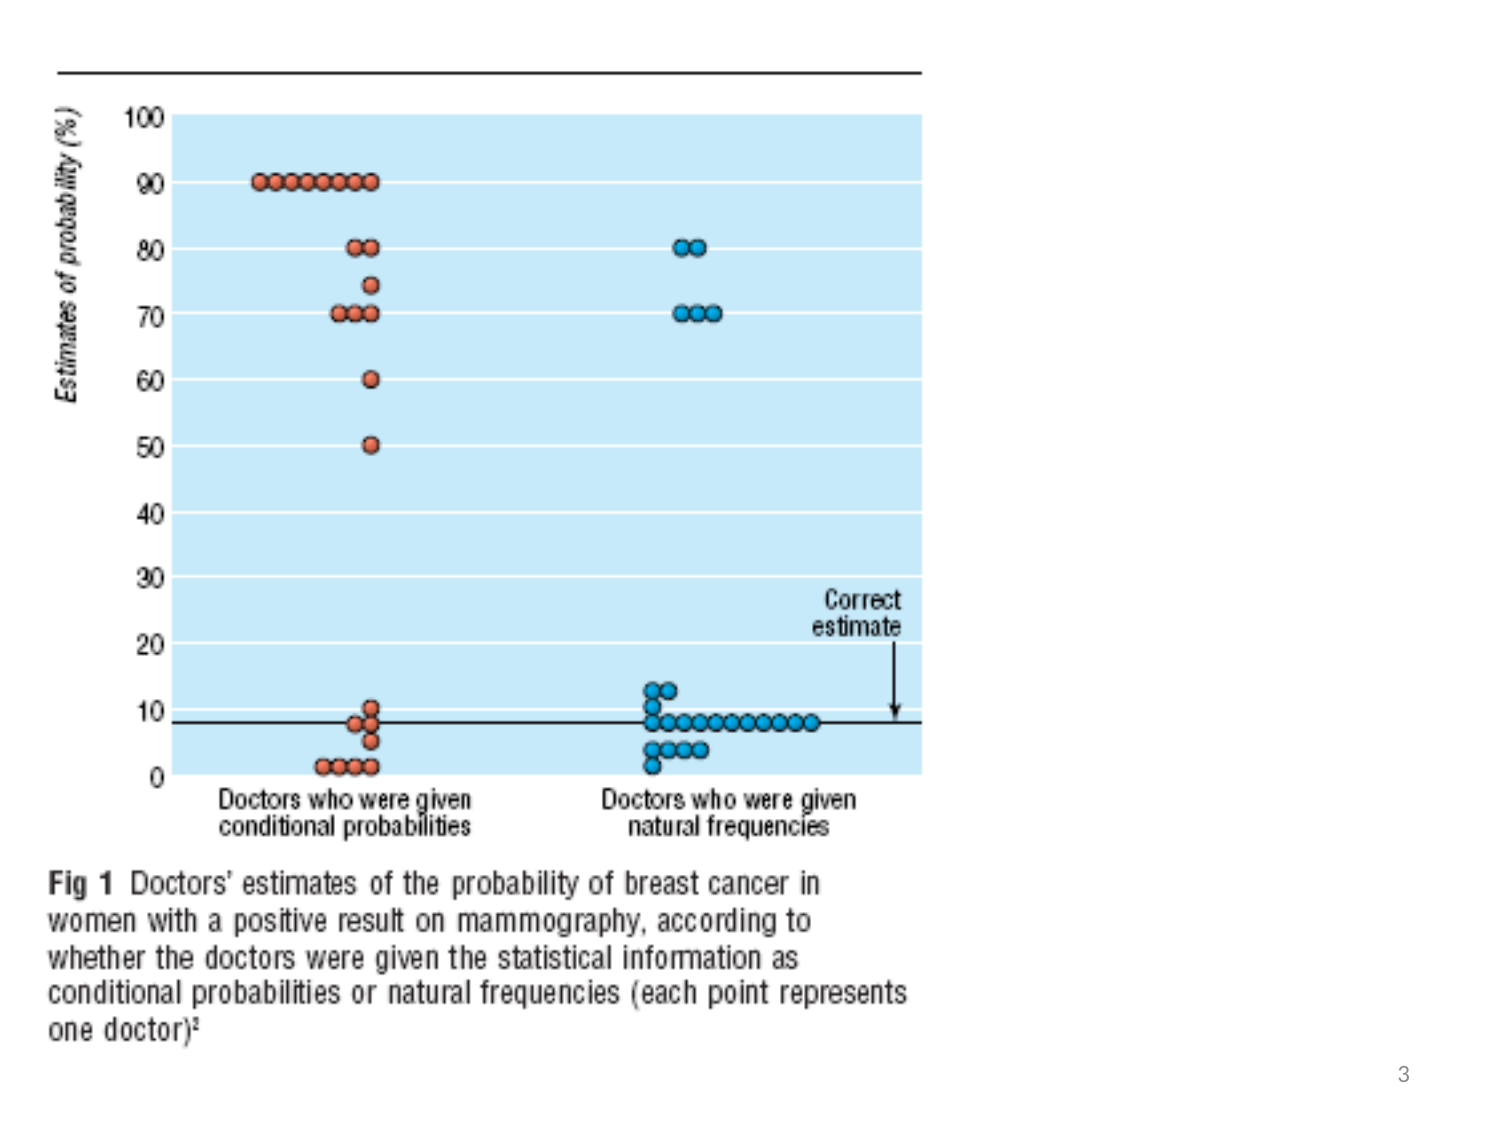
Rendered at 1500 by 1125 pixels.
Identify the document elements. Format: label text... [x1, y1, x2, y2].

slide_number 3 [1074, 1042, 1425, 1103]
picture [29, 54, 944, 1071]
